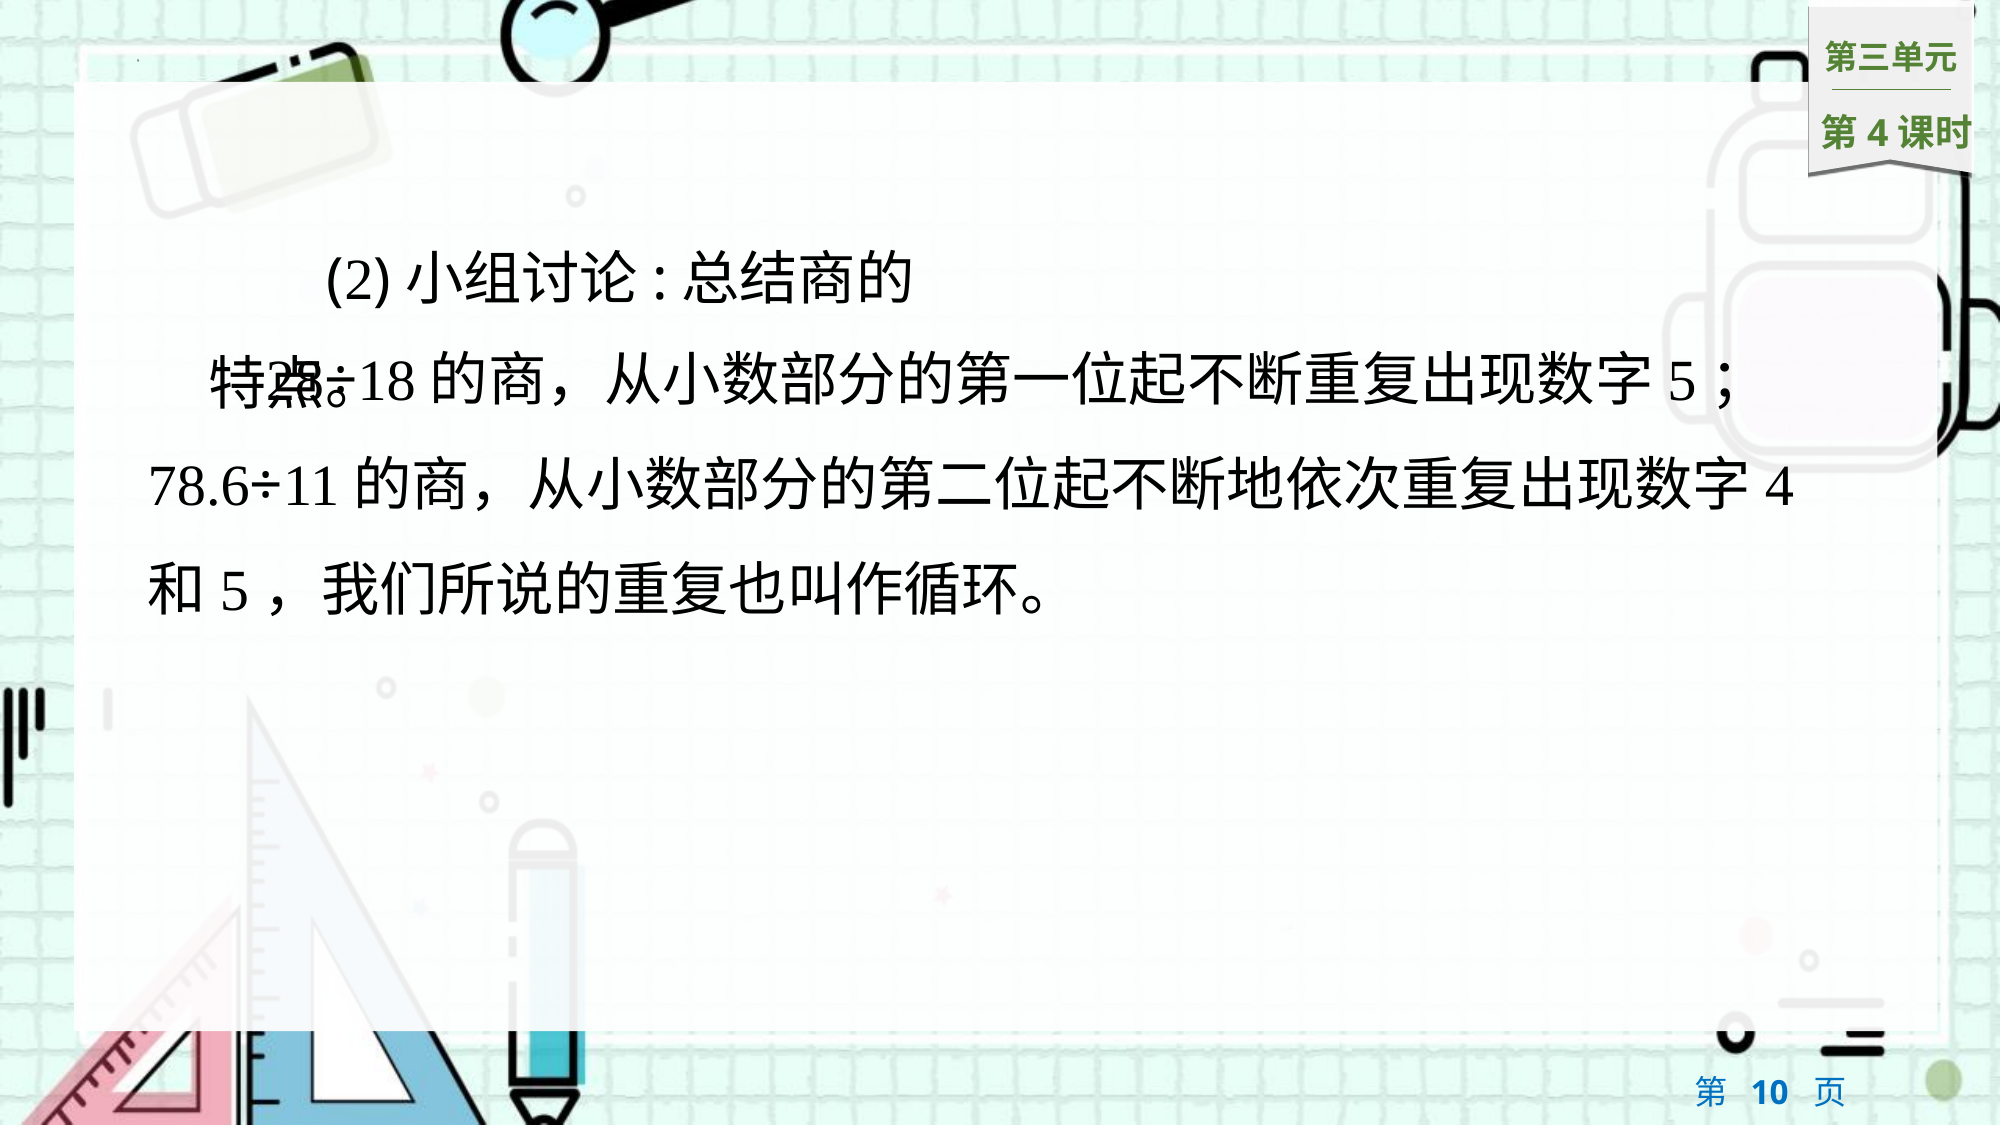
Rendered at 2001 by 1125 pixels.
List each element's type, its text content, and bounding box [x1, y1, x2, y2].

text_box 28÷18的商，从小数部分的第一位起不断重复出现数字5；78.6÷11的商，从小数部分的第二位起不断地依次重复出现数字4和5，我们所说的重复也叫作循环。 [147, 307, 1853, 623]
picture [0, 0, 2000, 1125]
picture [1938, 168, 1971, 176]
text_box (2)小组讨论:总结商的特点。 [208, 206, 972, 307]
